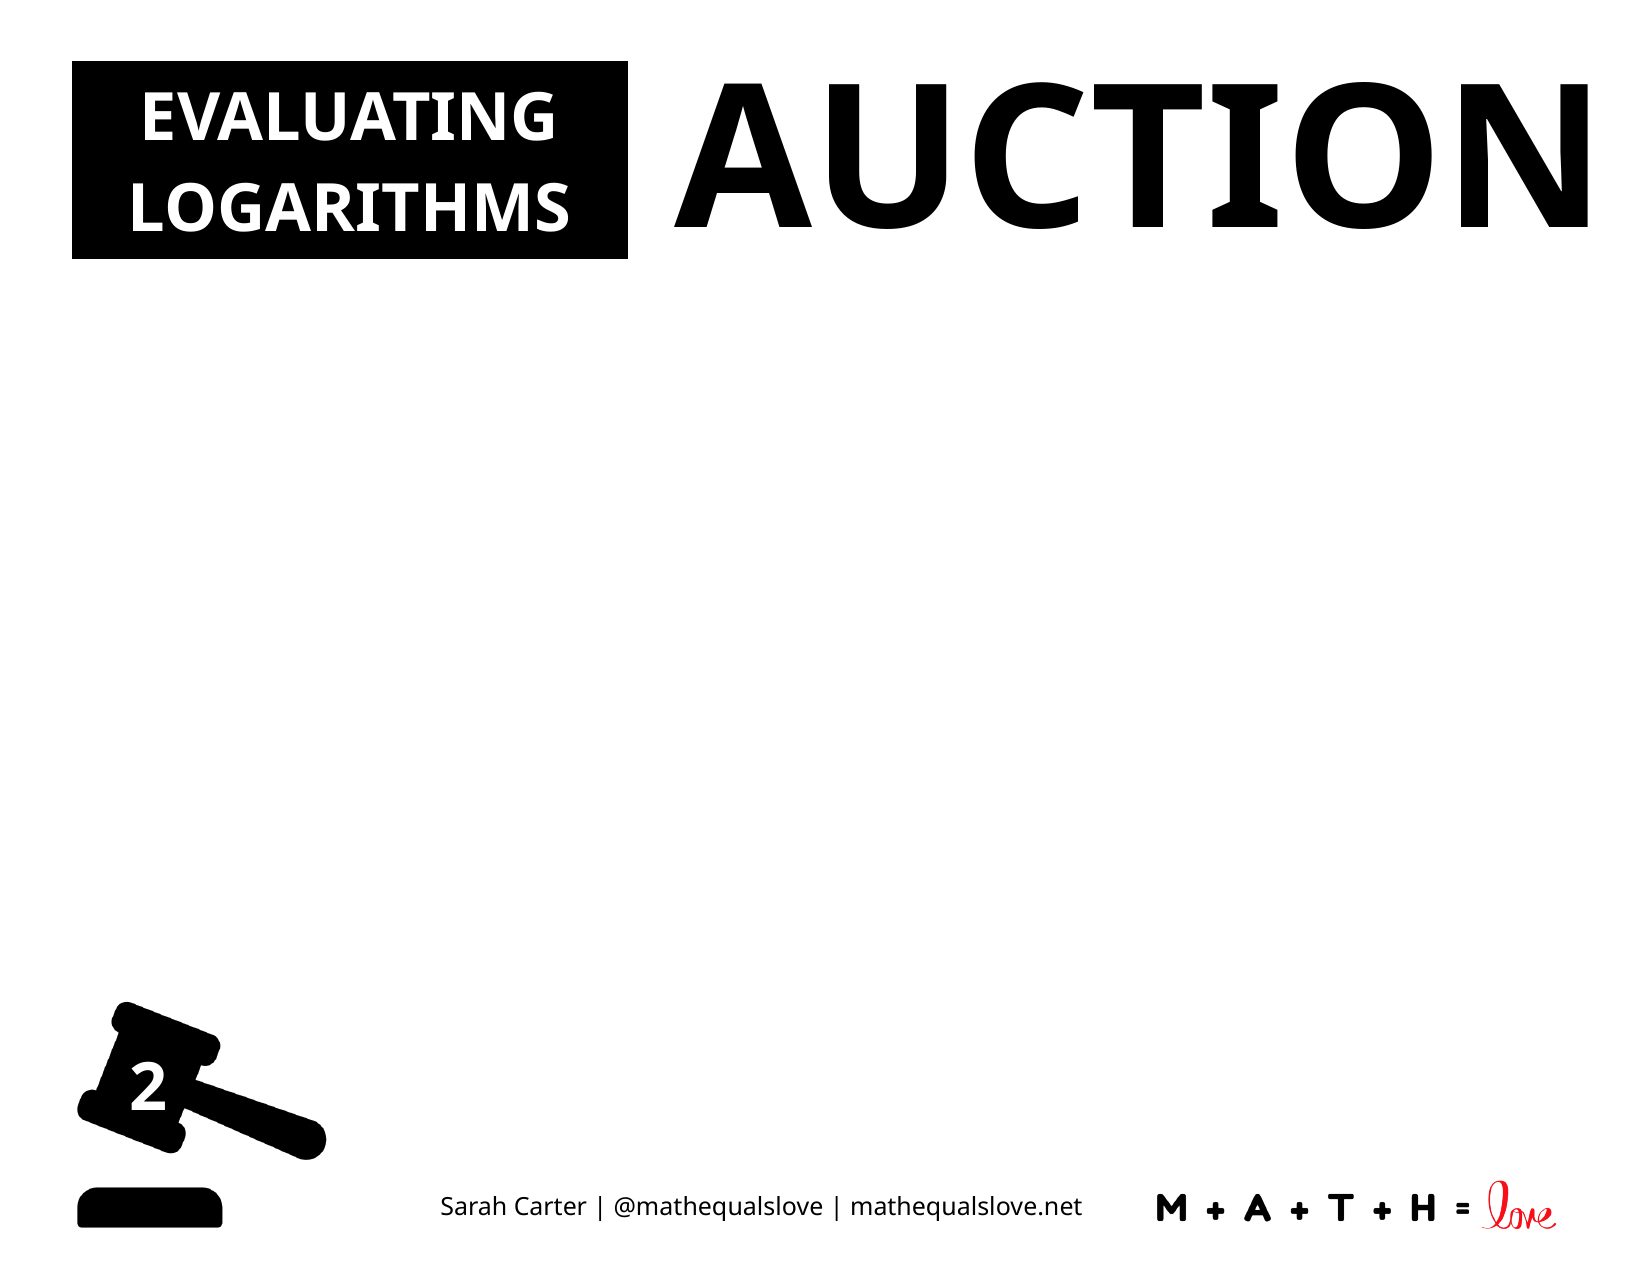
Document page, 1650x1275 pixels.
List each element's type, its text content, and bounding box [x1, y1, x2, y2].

table_header EVALUATING LOGARITHMS [72, 62, 626, 257]
picture [72, 998, 330, 1231]
picture [1147, 1177, 1563, 1236]
text_box Sarah Carter | @mathequalslove | mathequalslove.net [330, 1183, 1147, 1228]
text_box AUCTION [659, 20, 1636, 275]
